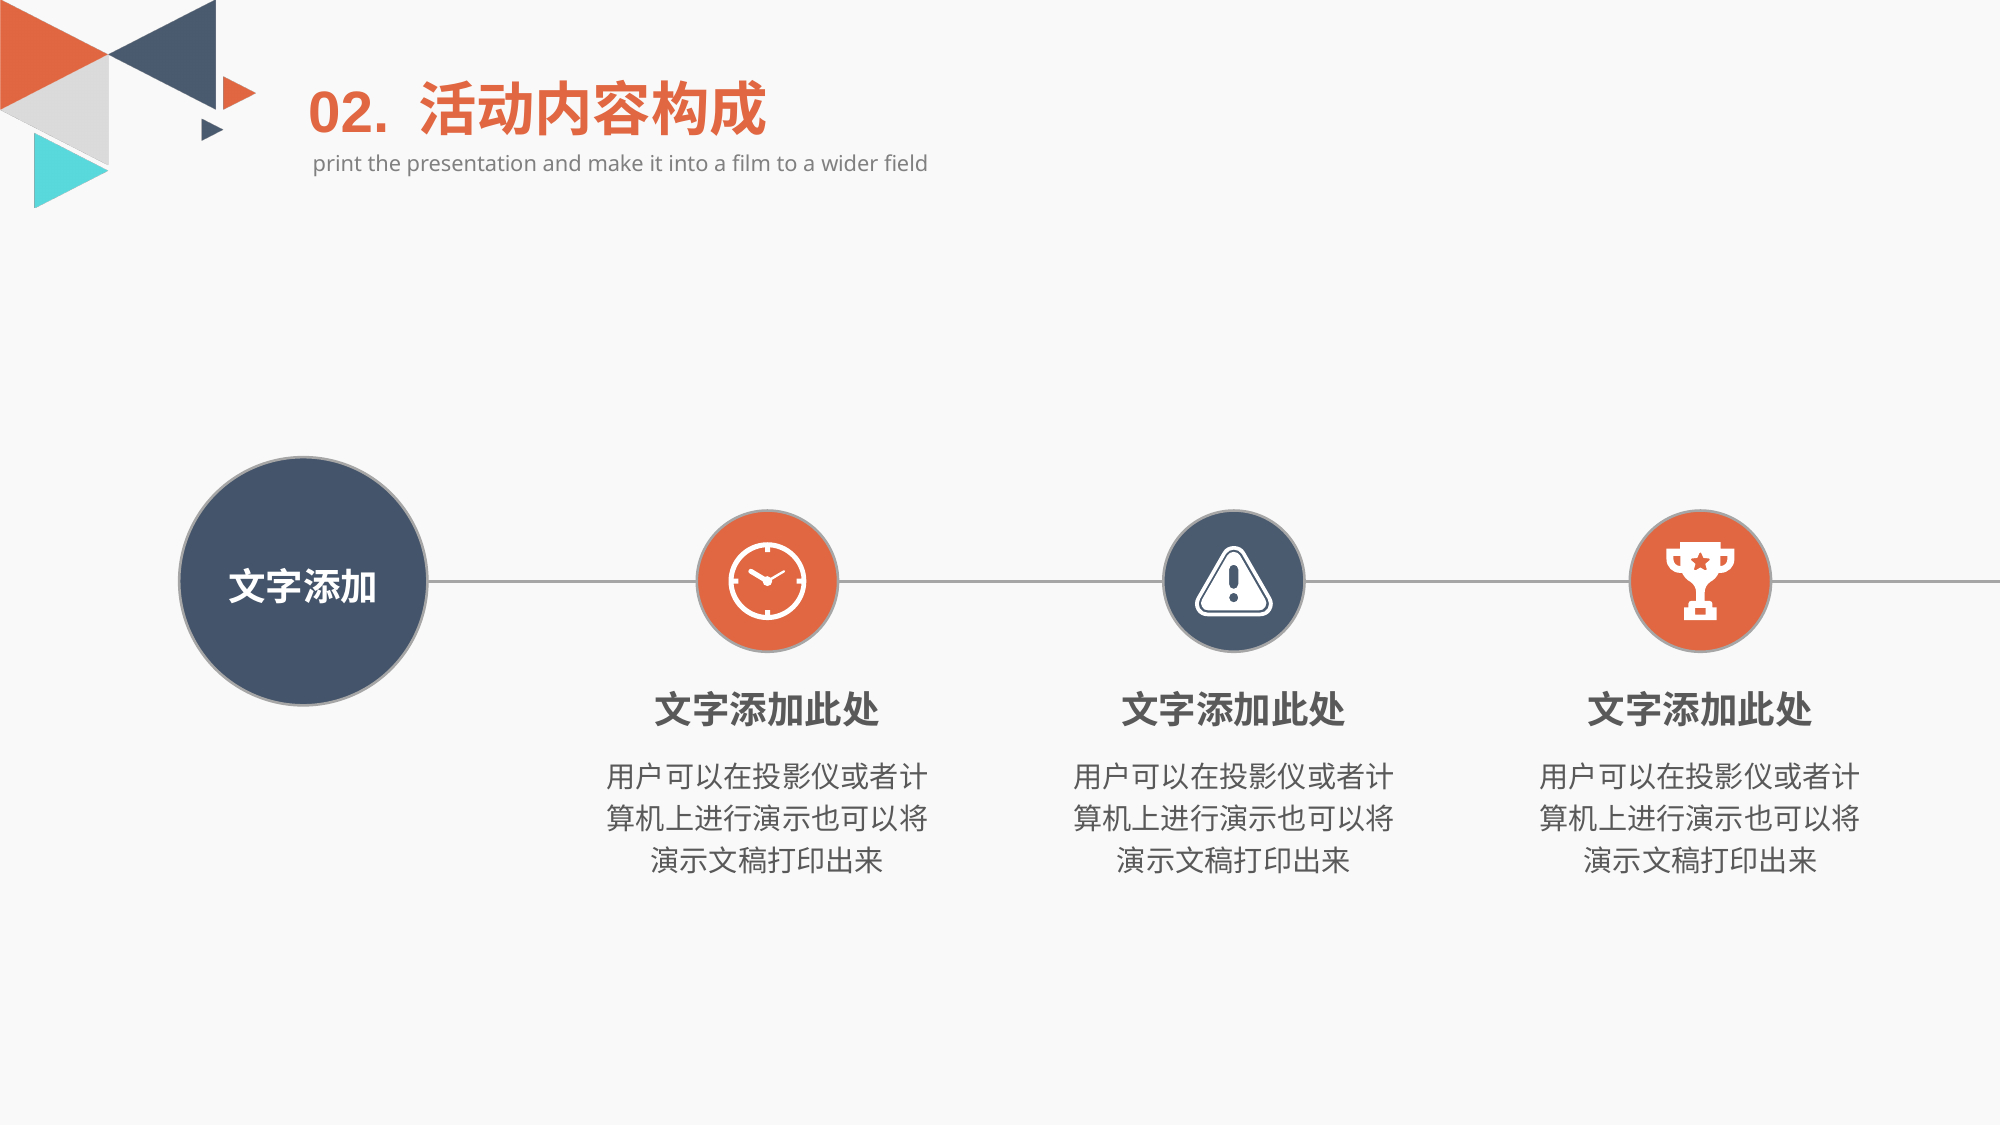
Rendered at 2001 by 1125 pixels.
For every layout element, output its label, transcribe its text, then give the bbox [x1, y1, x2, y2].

text_box [1629, 582, 1772, 653]
text_box [1162, 582, 1306, 653]
text_box [696, 509, 839, 581]
text_box [1194, 582, 1274, 617]
text_box [183, 456, 423, 546]
text_box [183, 616, 423, 706]
text_box [696, 582, 839, 653]
text_box [1629, 509, 1772, 581]
text_box 文字添加此处 [583, 678, 952, 739]
text_box [1205, 545, 1263, 581]
text_box 用户可以在投影仪或者计算机上进行演示也可以将演示文稿打印出来 [1516, 744, 1885, 885]
text_box [1683, 582, 1718, 621]
picture [1, 0, 256, 232]
text_box 用户可以在投影仪或者计算机上进行演示也可以将演示文稿打印出来 [583, 744, 952, 885]
text_box [727, 541, 807, 581]
text_box 文字添加此处 [1516, 678, 1885, 739]
text_box 文字添加此处 [1050, 678, 1418, 739]
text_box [292, 64, 1022, 182]
text_box [1162, 509, 1306, 581]
text_box 用户可以在投影仪或者计算机上进行演示也可以将演示文稿打印出来 [1050, 744, 1418, 885]
text_box [1665, 541, 1735, 581]
text_box [728, 582, 807, 621]
text_box 文字添加 [163, 546, 443, 616]
